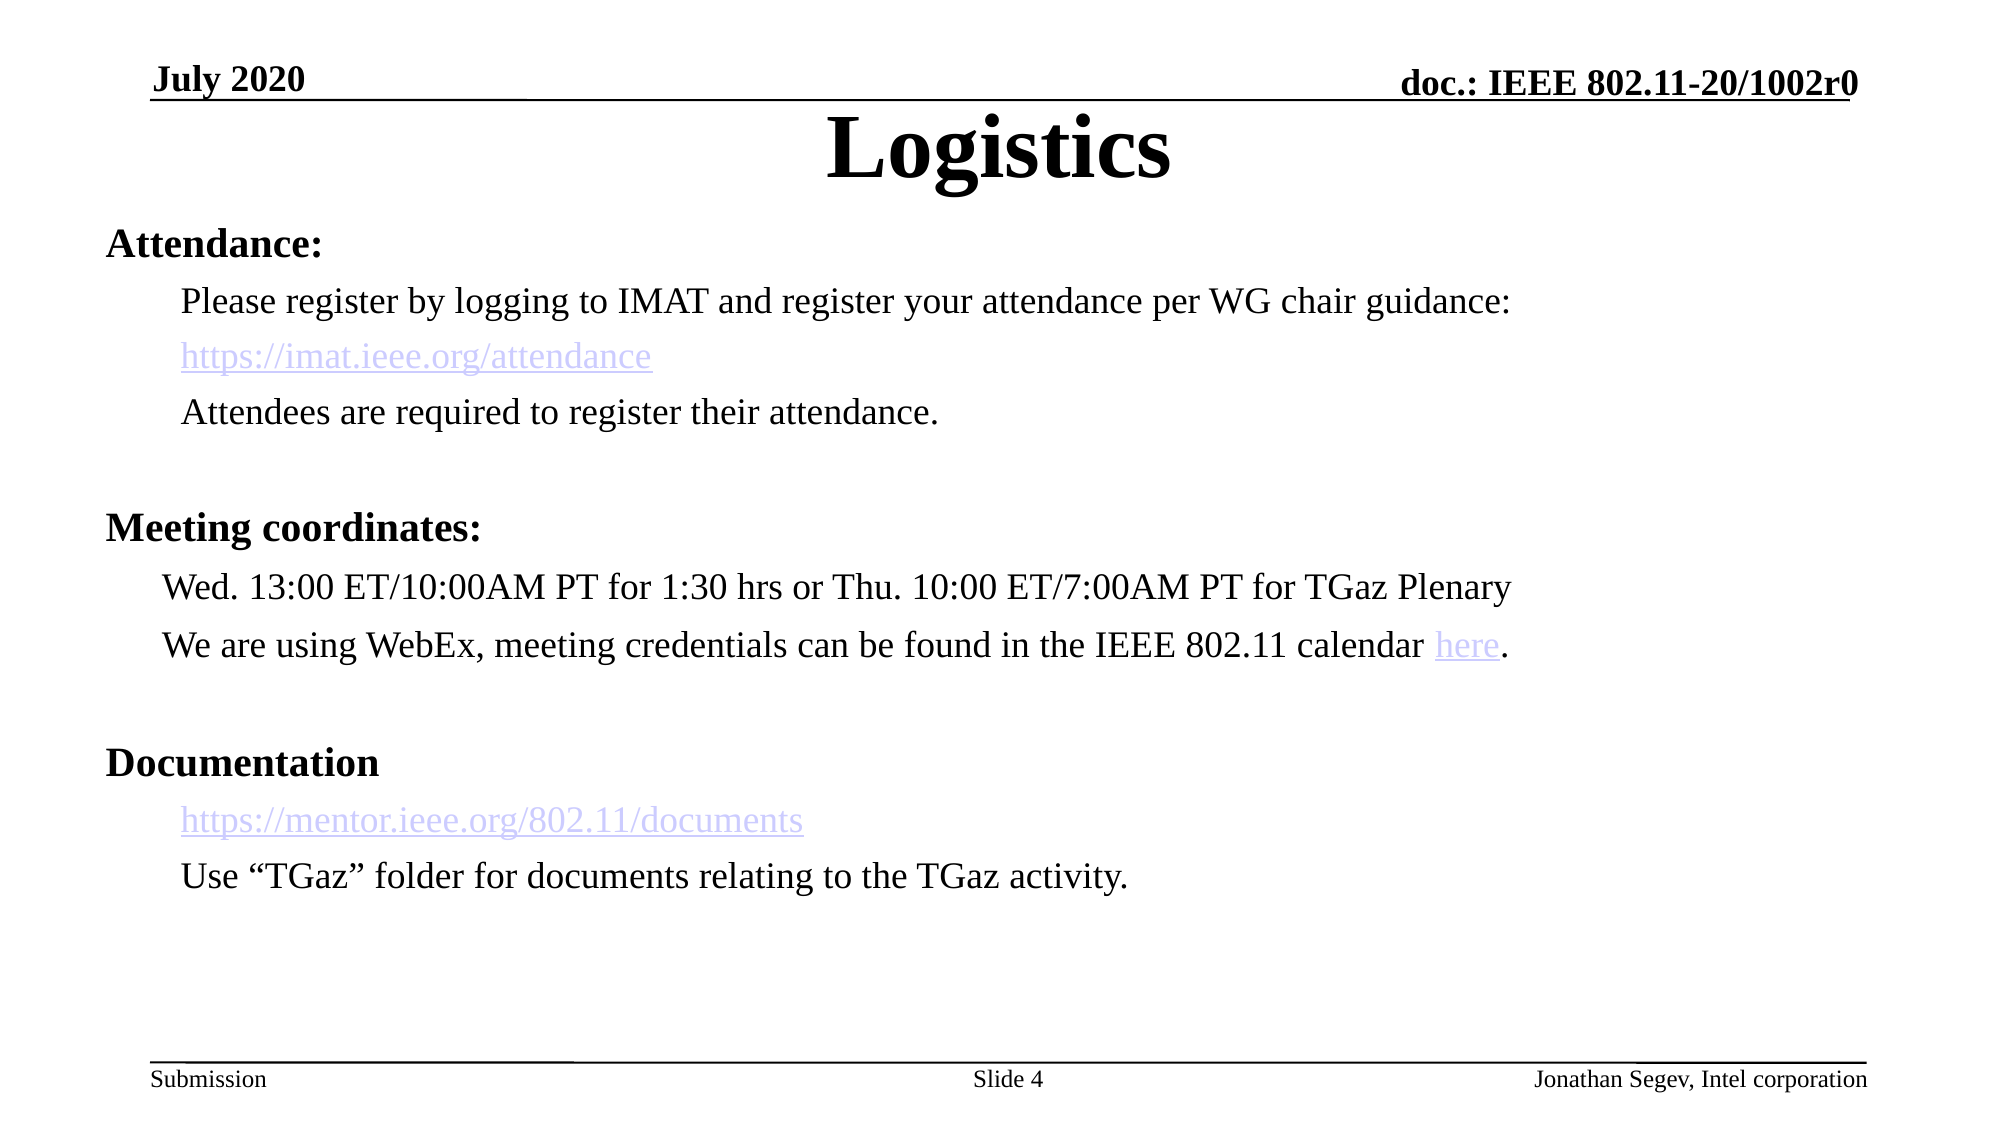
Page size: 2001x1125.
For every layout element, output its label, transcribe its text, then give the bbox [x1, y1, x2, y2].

slide_number Slide 4 [950, 1061, 1067, 1123]
list Attendance: Please register by logging to IMAT and register your attendance per WG chair guidance: https://imat.ieee.org/attendance Attendees are required to register their attendance. Meeting coordinates: Wed. 13:00 ET/10:00AM PT for 1:30 hrs or Thu. 10:00 ET/7:00AM PT for TGaz Plenary We are using WebEx, meeting credentials can be found in the IEEE 802.11 calendar here. Documentation https://mentor.ieee.org/802.11/documents Use “TGaz” folder for documents relating to the TGaz activity. [90, 207, 1898, 1000]
footer Jonathan Segev, Intel corporation [1171, 1061, 1869, 1093]
title Logistics [149, 112, 1850, 170]
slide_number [152, 54, 563, 100]
